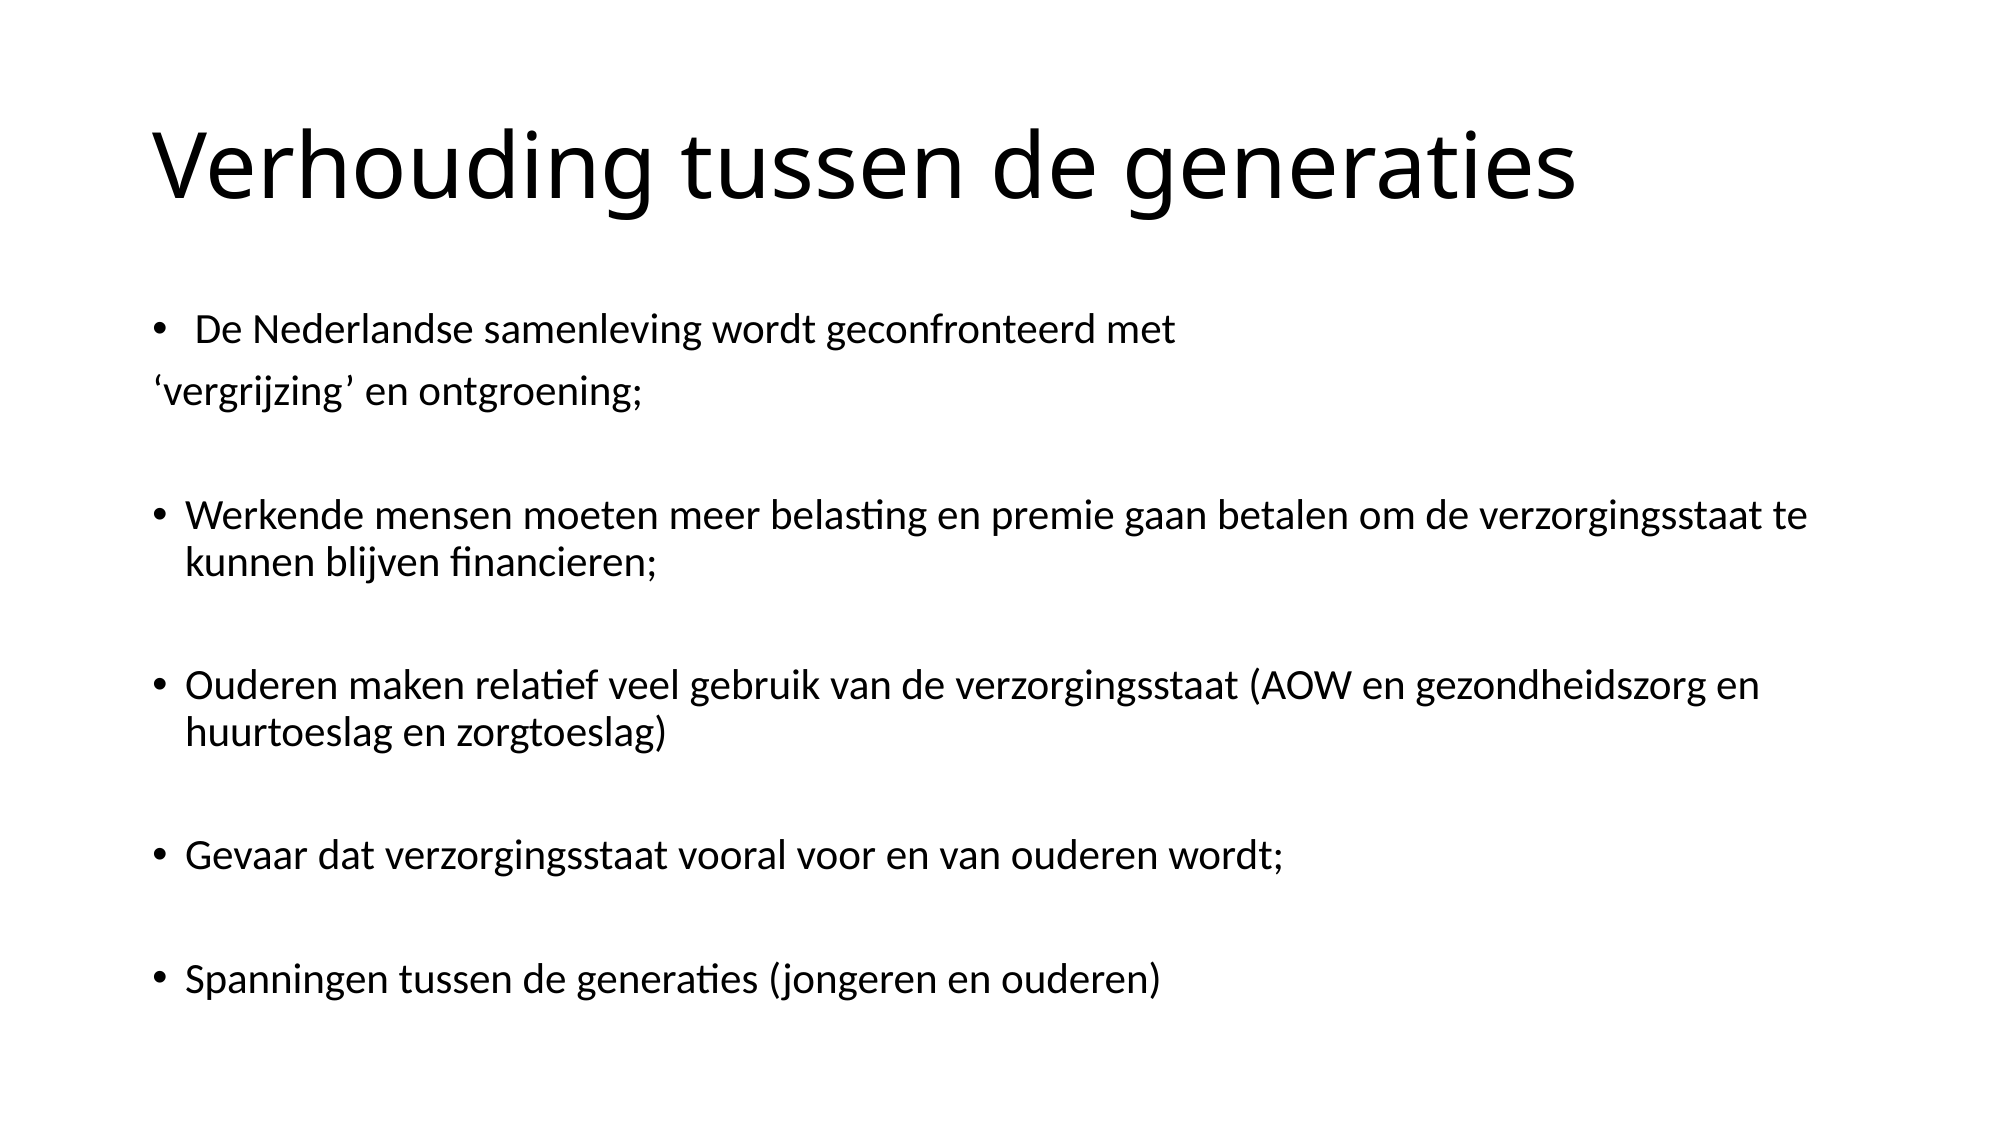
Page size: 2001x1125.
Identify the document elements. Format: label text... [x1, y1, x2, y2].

title Verhouding tussen de generaties [137, 59, 1863, 278]
list De Nederlandse samenleving wordt geconfronteerd met ‘vergrijzing’ en ontgroening; Werkende mensen moeten meer belasting en premie gaan betalen om de verzorgingsstaat te kunnen blijven financieren; Ouderen maken relatief veel gebruik van de verzorgingsstaat (AOW en gezondheidszorg en huurtoeslag en zorgtoeslag) Gevaar dat verzorgingsstaat vooral voor en van ouderen wordt; Spanningen tussen de generaties (jongeren en ouderen) [137, 299, 1863, 1014]
